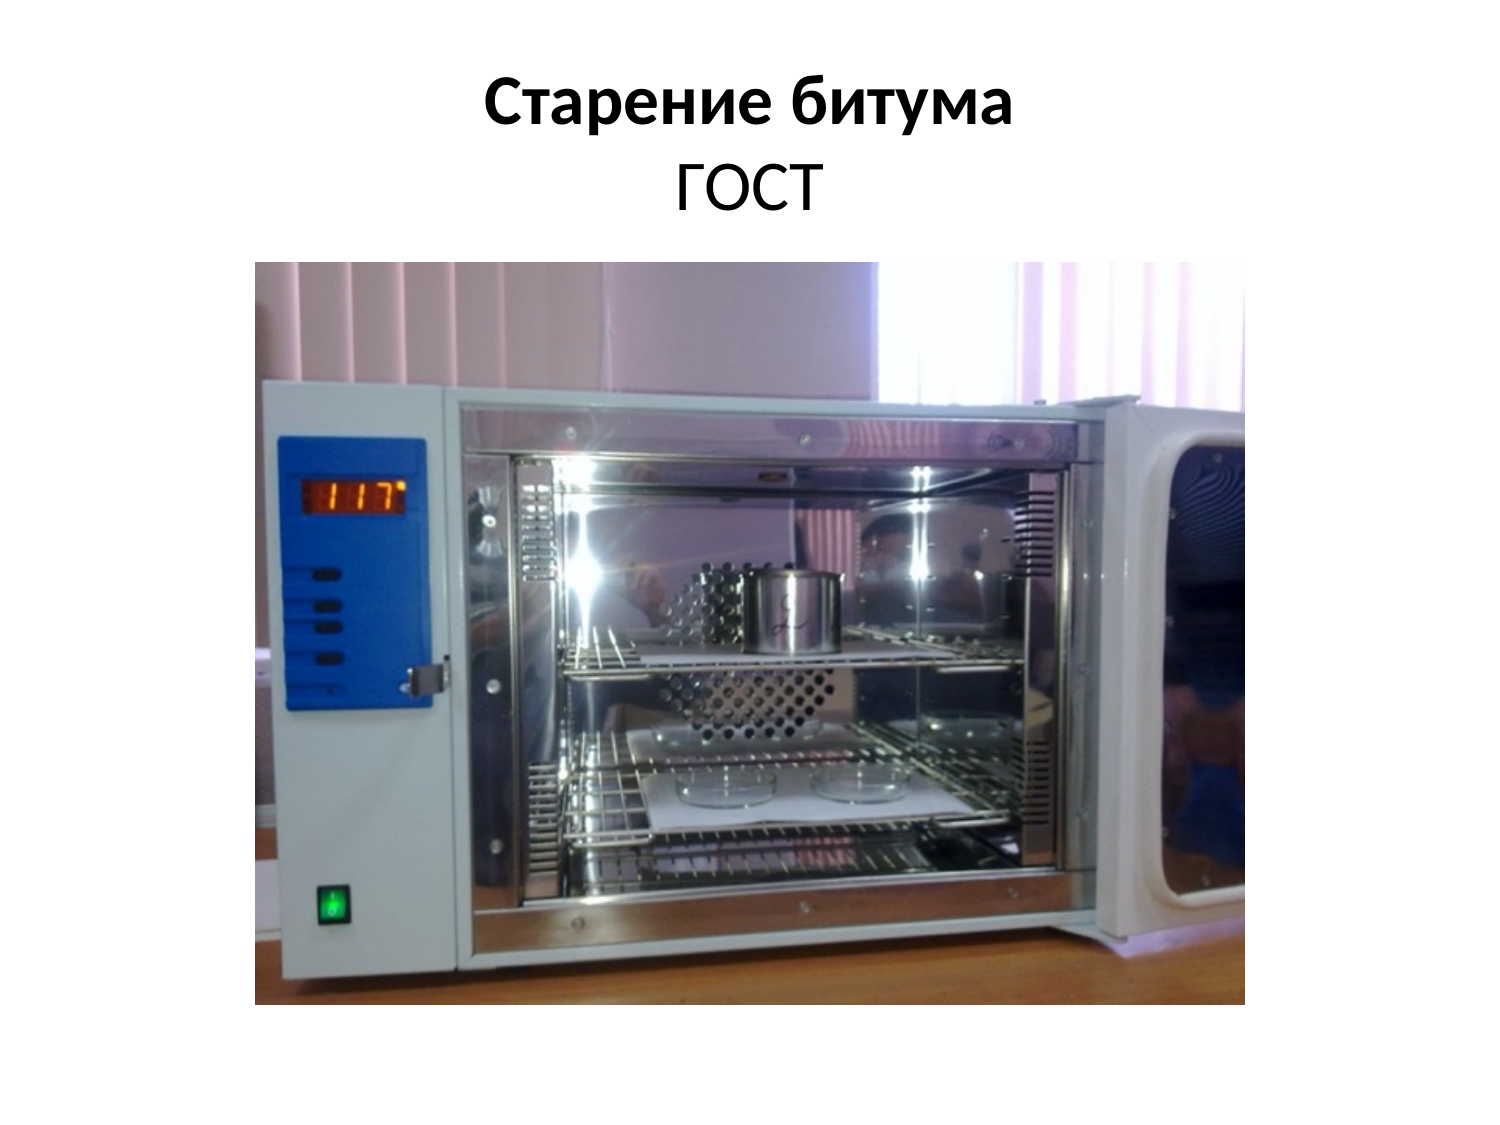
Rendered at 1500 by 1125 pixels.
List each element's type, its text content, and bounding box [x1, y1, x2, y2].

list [254, 262, 1246, 1006]
title Старение битума ГОСТ [75, 45, 1425, 233]
